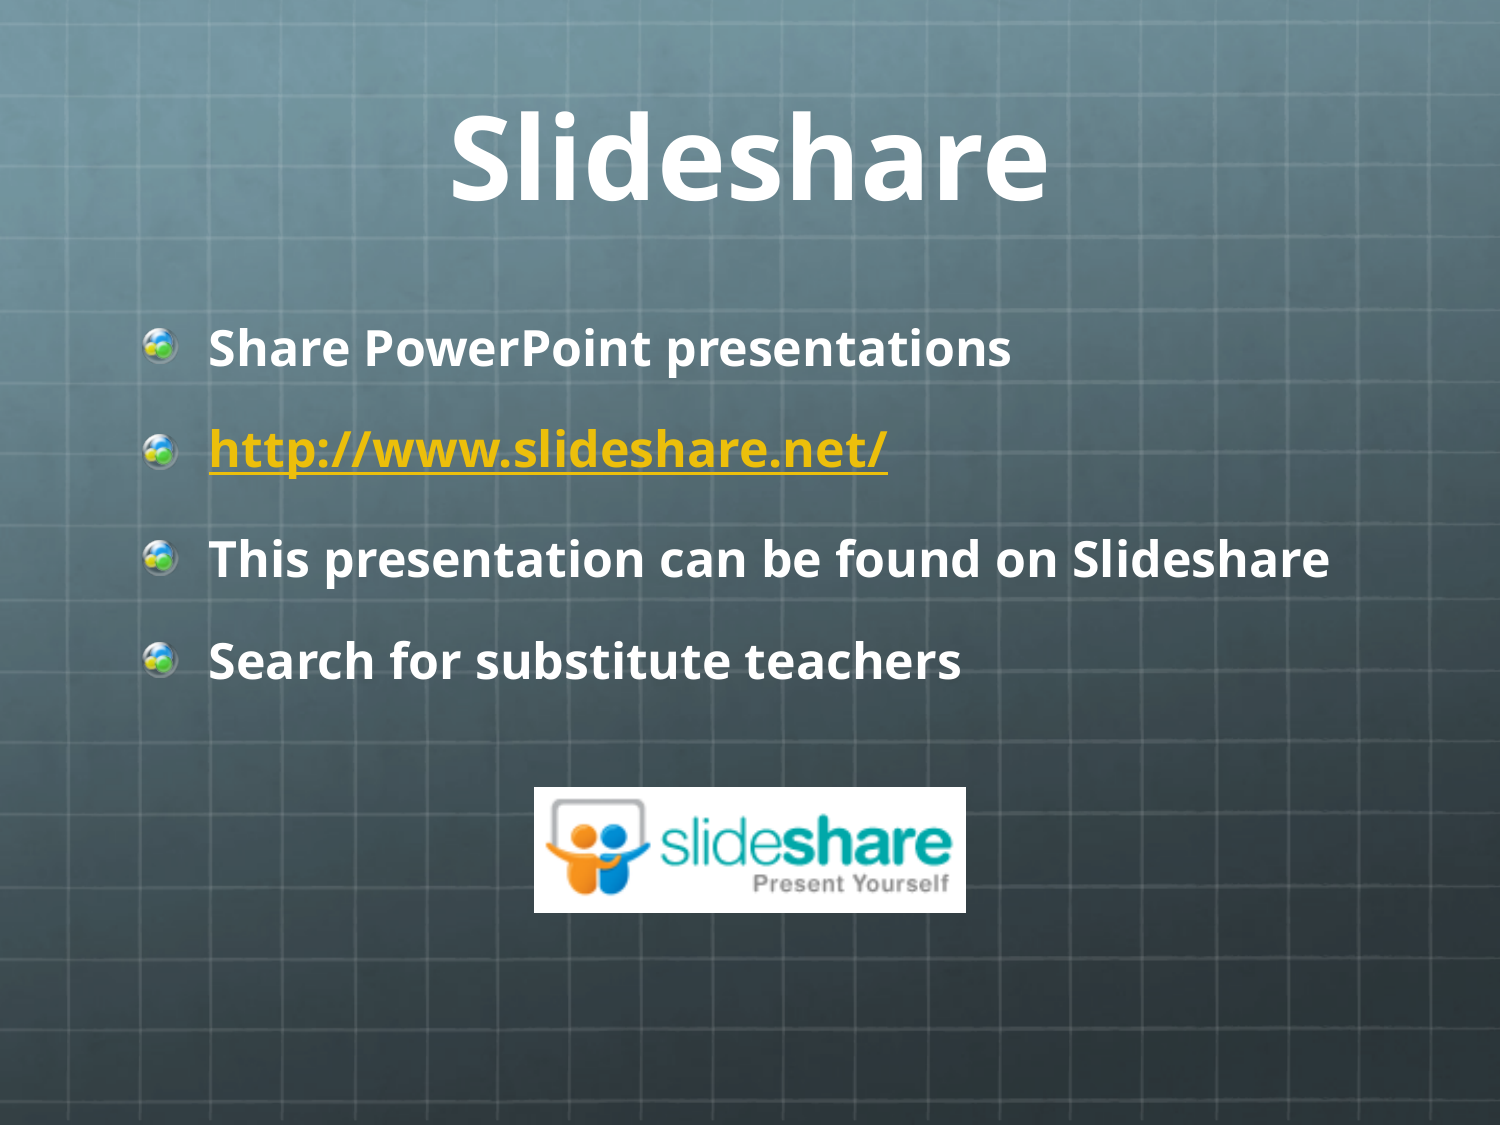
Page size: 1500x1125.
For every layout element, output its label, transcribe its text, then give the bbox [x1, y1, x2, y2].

picture [0, 0, 1500, 1125]
list Share PowerPoint presentations http://www.slideshare.net/ This presentation can be found on Slideshare Search for substitute teachers [127, 308, 1372, 958]
title Slideshare [127, 17, 1372, 289]
